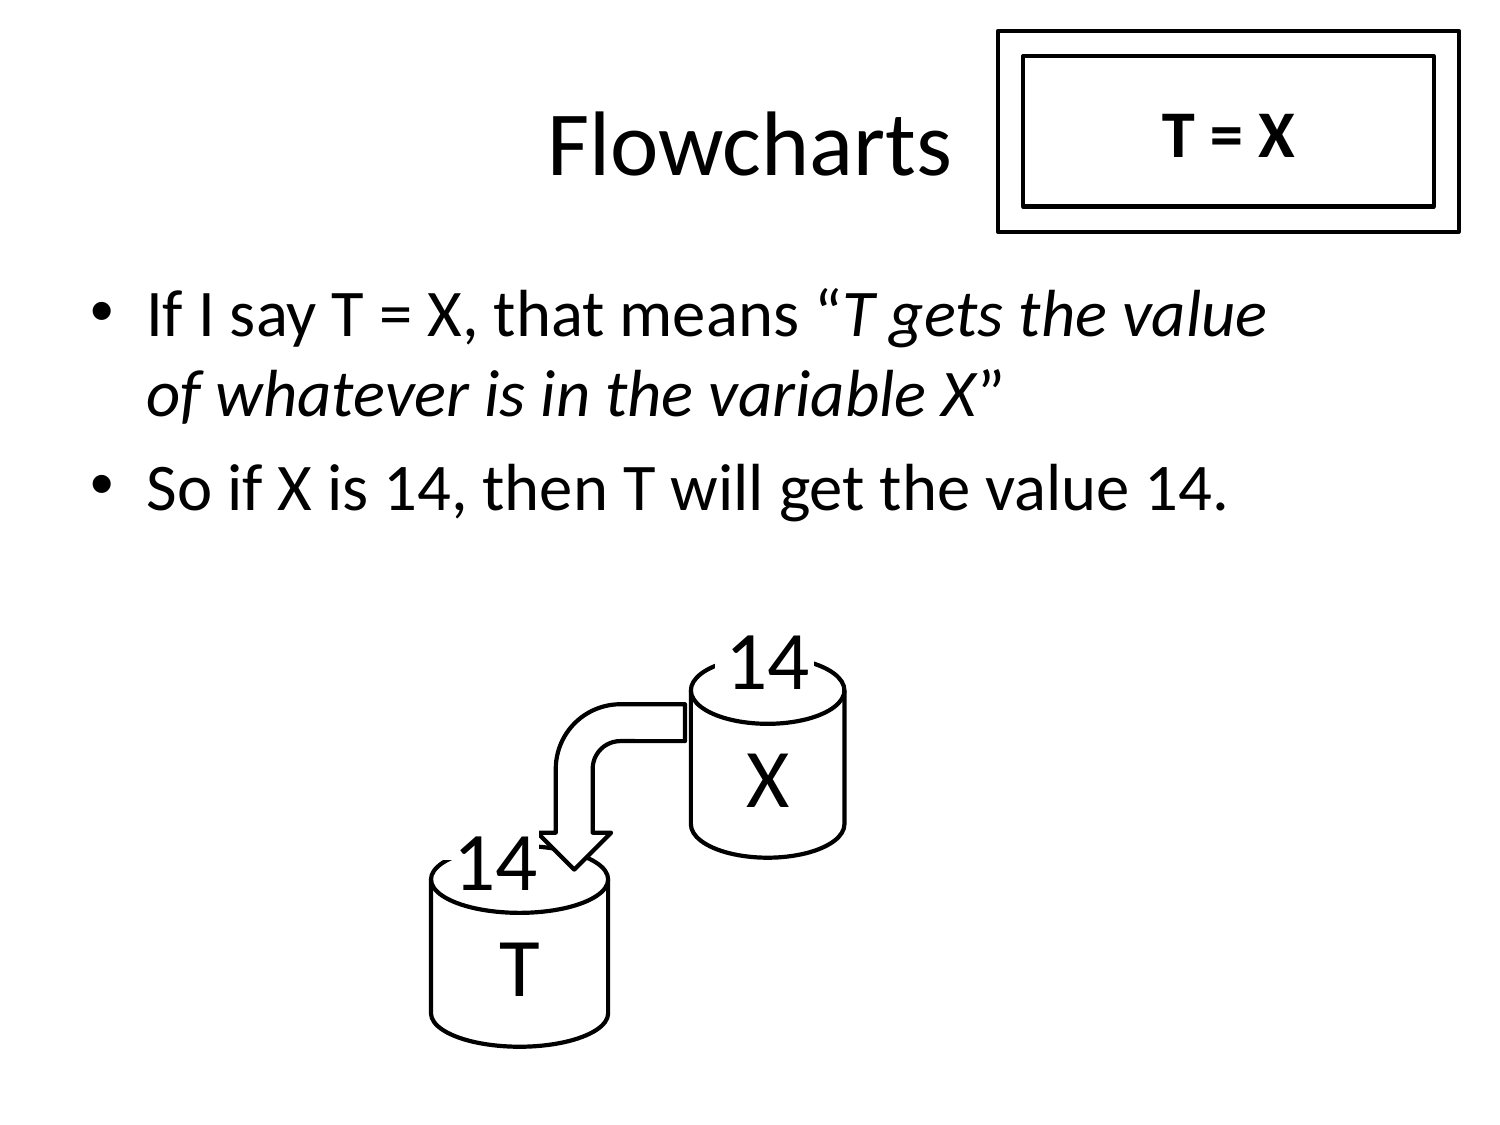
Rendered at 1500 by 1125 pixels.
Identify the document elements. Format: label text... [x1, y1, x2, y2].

text_box 14 [688, 536, 847, 742]
title Flowcharts [1025, 58, 1425, 204]
text_box 14 [417, 737, 575, 943]
title Flowcharts [75, 45, 996, 233]
list If I say T = X, that means “T gets the value of whatever is in the variable X” So if X is 14, then T will get the value 14. [75, 262, 1317, 1005]
text_box T [428, 857, 611, 1049]
text_box X [688, 708, 847, 860]
text_box T = X [996, 29, 1461, 234]
text_box [556, 702, 688, 872]
